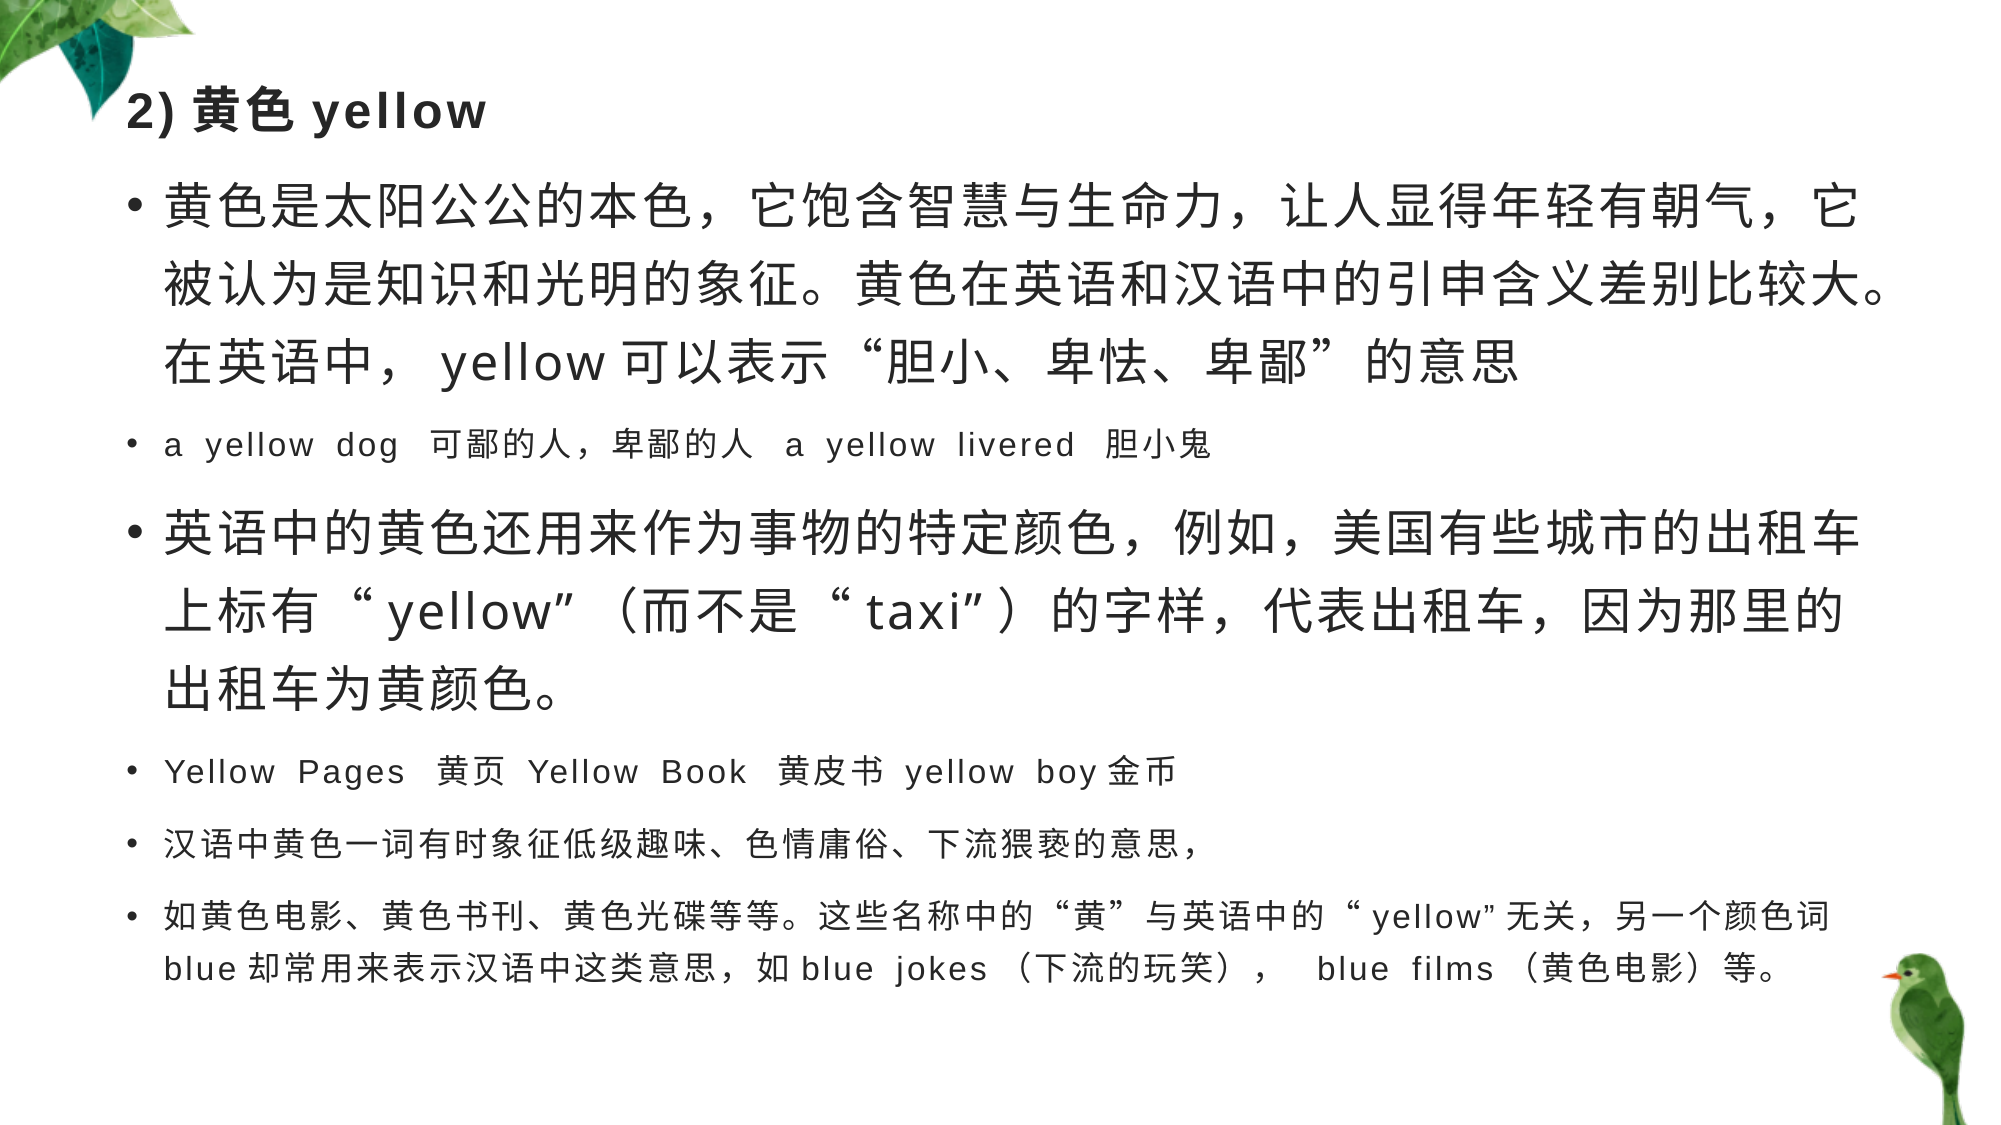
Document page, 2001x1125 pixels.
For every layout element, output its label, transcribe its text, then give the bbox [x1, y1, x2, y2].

picture [1881, 953, 1971, 1125]
title 2)黄色yellow [109, 72, 1891, 146]
picture [0, 0, 196, 122]
list 黄色是太阳公公的本色，它饱含智慧与生命力，让人显得年轻有朝气，它被认为是知识和光明的象征。黄色在英语和汉语中的引申含义差别比较大。在英语中，yellow可以表示“胆小、卑怯、卑鄙”的意思 a yellow dog 可鄙的人，卑鄙的人 a yellow livered 胆小鬼 英语中的黄色还用来作为事物的特定颜色，例如，美国有些城市的出租车上标有“yellow”（而不是“taxi”）的字样，代表出租车，因为那里的出租车为黄颜色。 Yellow Pages 黄页 Yellow Book 黄皮书 yellow boy金币 汉语中黄色一词有时象征低级趣味、色情庸俗、下流猥亵的意思， 如黄色电影、黄色书刊、黄色光碟等等。这些名称中的“黄”与英语中的“yellow”无关，另一个颜色词blue却常用来表示汉语中这类意思，如blue jokes（下流的玩笑）， blue films（黄色电影）等。 [109, 156, 1891, 1041]
